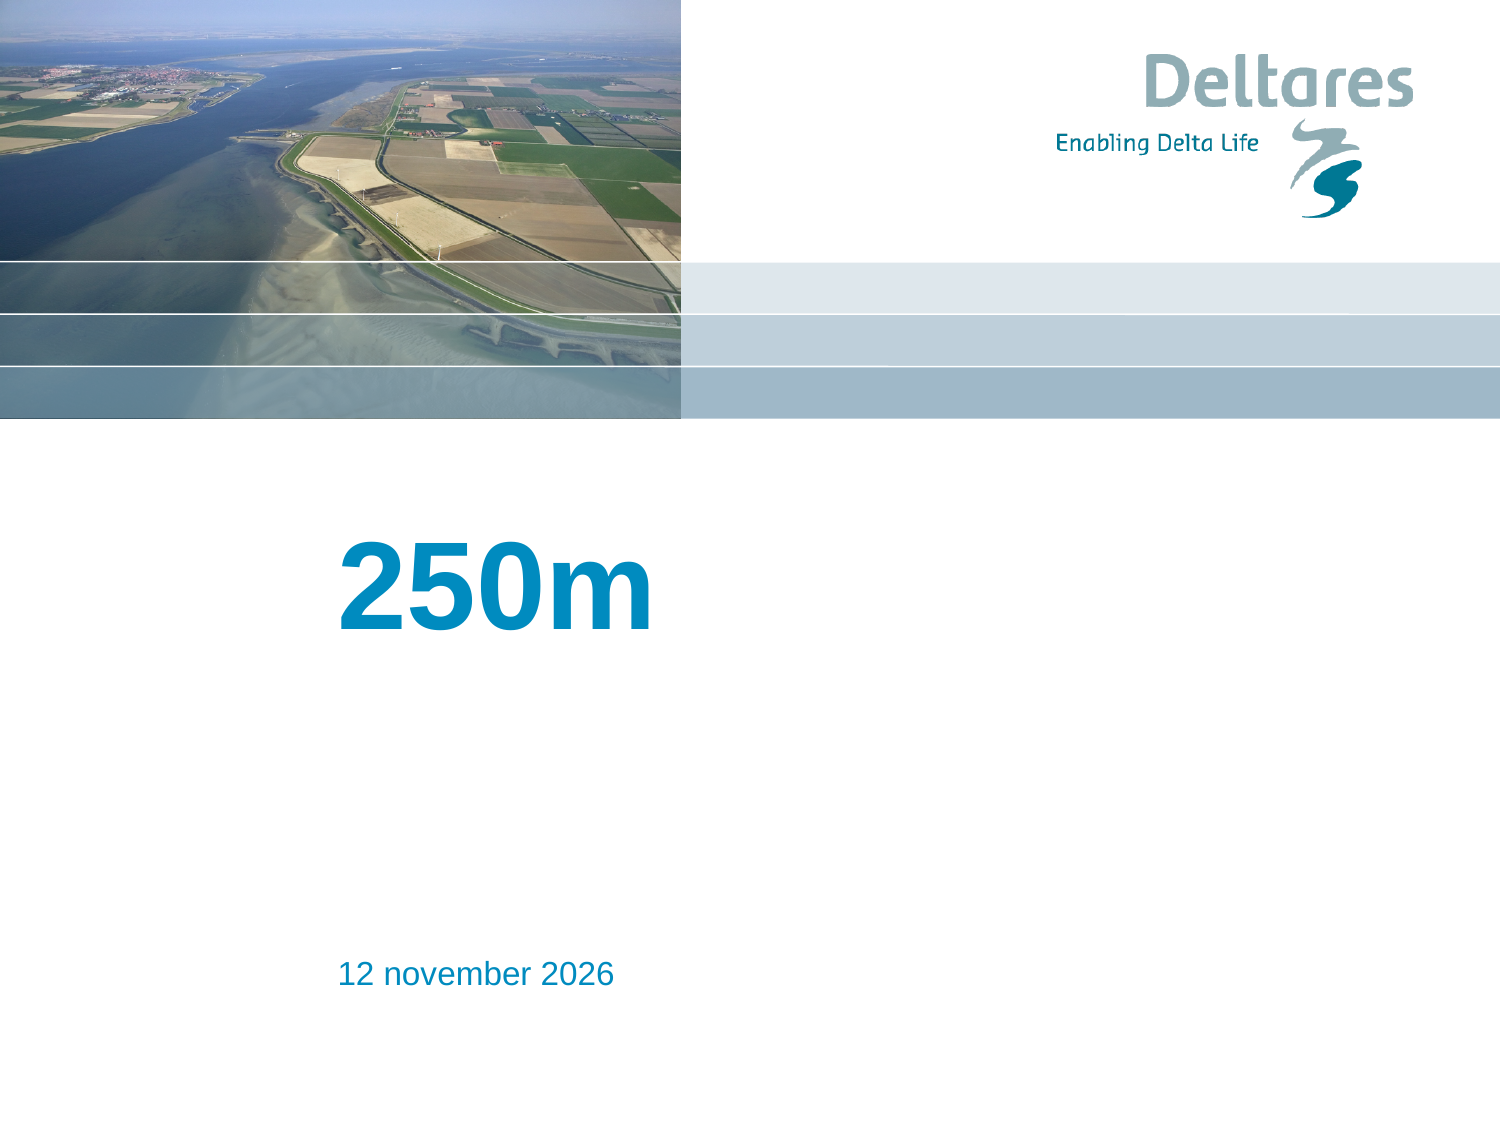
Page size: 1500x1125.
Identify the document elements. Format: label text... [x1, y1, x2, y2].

title 250m [337, 504, 1424, 650]
picture [1057, 54, 1413, 218]
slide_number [337, 952, 1424, 1008]
picture [0, 0, 681, 261]
